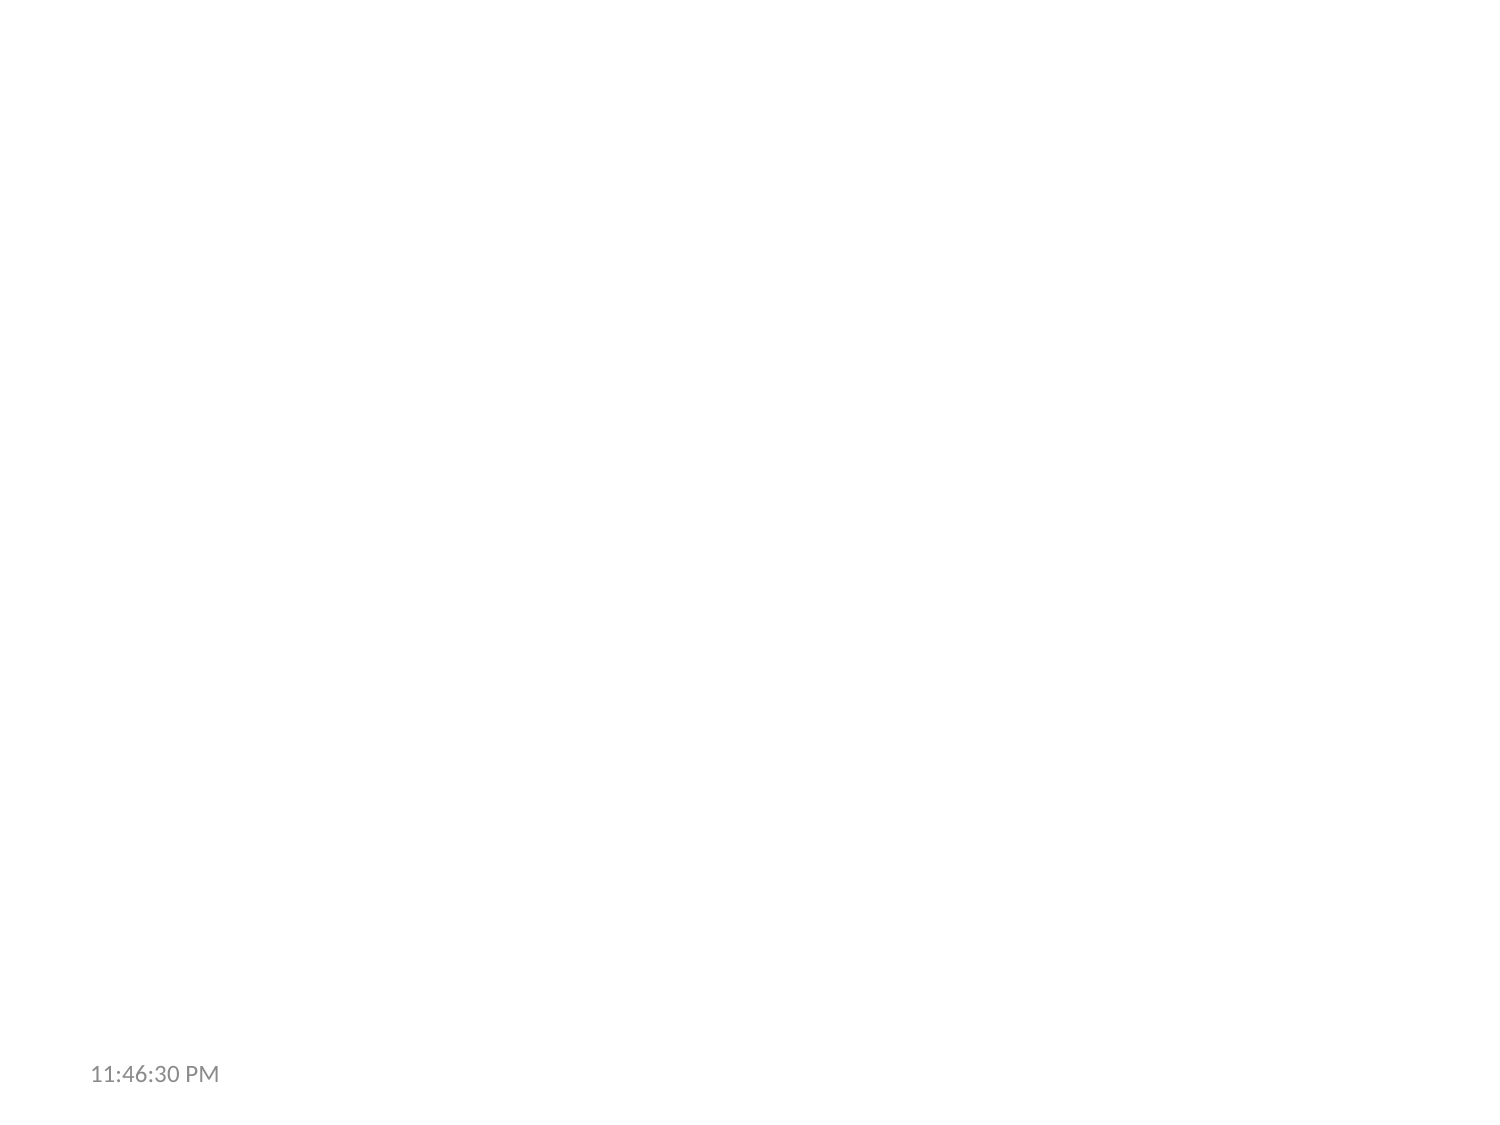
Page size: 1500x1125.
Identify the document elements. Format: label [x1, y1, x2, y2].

slide_number [75, 1042, 425, 1103]
